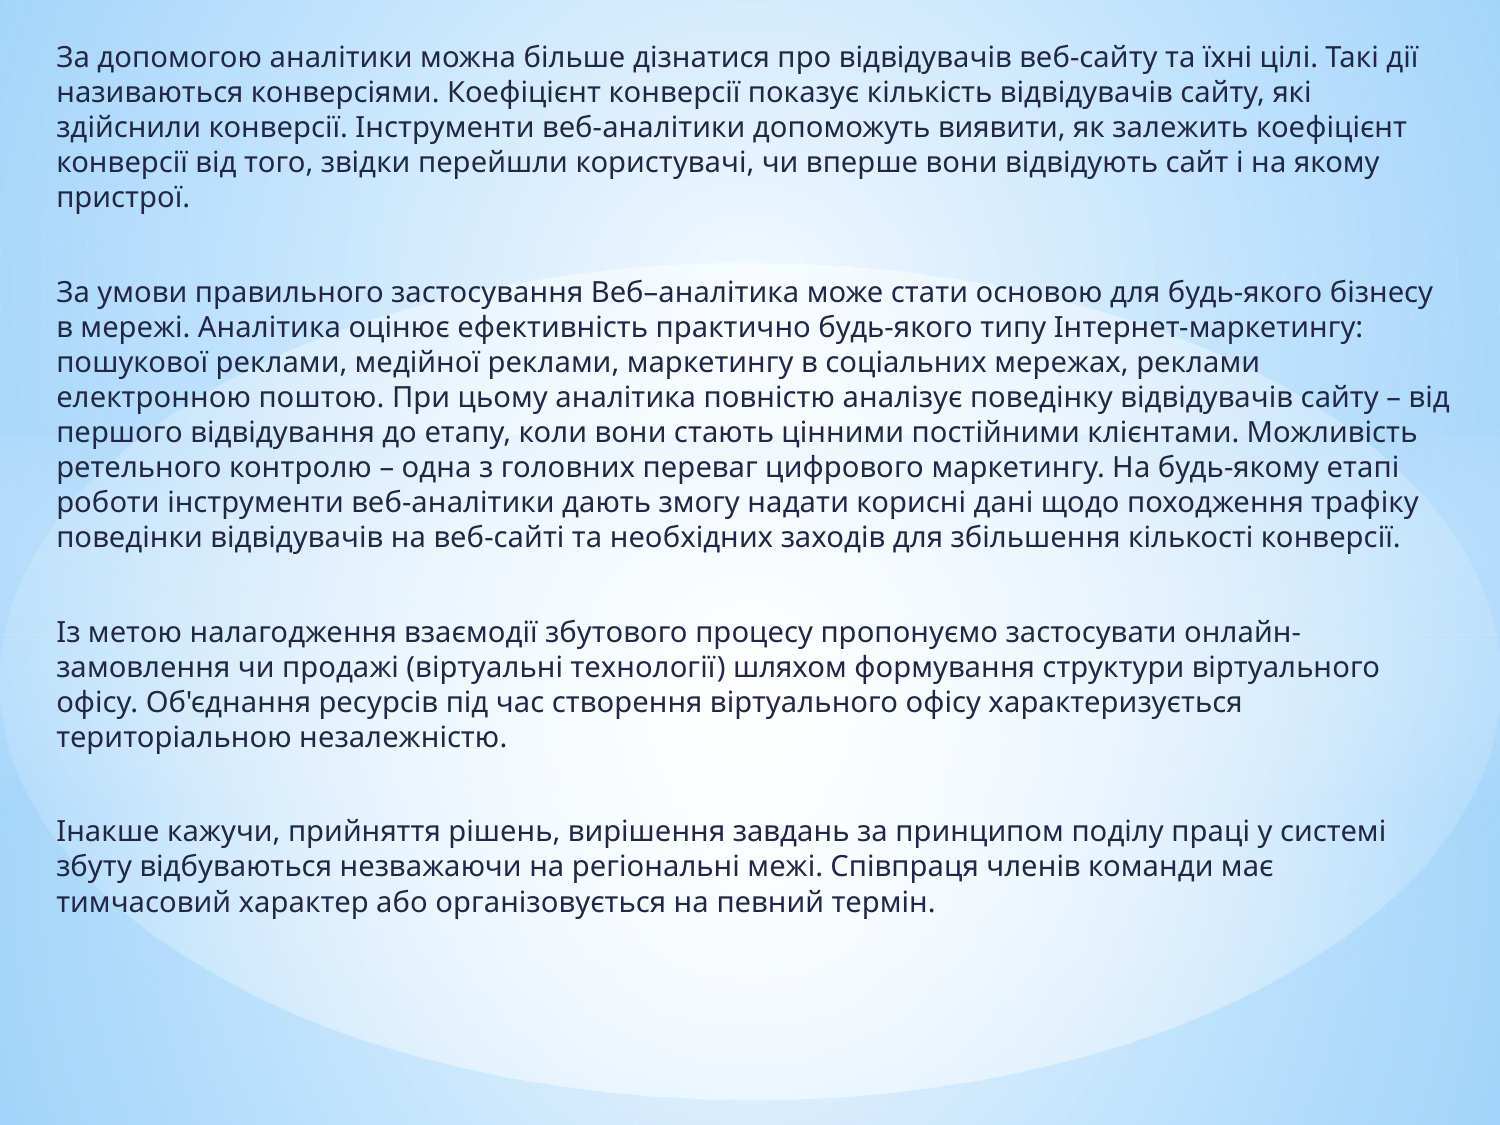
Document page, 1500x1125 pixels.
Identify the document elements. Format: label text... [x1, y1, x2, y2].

subtitle За допомогою аналітики можна більше дізнатися про відвідувачів веб-сайту та їхні цілі. Такі дії називаються конверсіями. Коефіцієнт конверсії показує кількість відвідувачів сайту, які здійснили конверсії. Інструменти веб-аналітики допоможуть виявити, як залежить коефіцієнт конверсії від того, звідки перейшли користувачі, чи вперше вони відвідують сайт і на якому пристрої. За умови правильного застосування Веб–аналітика може стати основою для будь-якого бізнесу в мережі. Аналітика оцінює ефективність практично будь-якого типу Інтернет-маркетингу: пошукової реклами, медійної реклами, маркетингу в соціальних мережах, реклами електронною поштою. При цьому аналітика повністю аналізує поведінку відвідувачів сайту – від першого відвідування до етапу, коли вони стають цінними постійними клієнтами. Можливість ретельного контролю – одна з головних переваг цифрового маркетингу. На будь-якому етапі роботи інструменти веб-аналітики дають змогу надати корисні дані щодо походження трафіку поведінки відвідувачів на веб-сайті та необхідних заходів для збільшення кількості конверсії. Із метою налагодження взаємодії збутового процесу пропонуємо застосувати онлайн-замовлення чи продажі (віртуальні технології) шляхом формування структури віртуального офісу. Об'єднання ресурсів під час створення віртуального офісу характеризується територіальною незалежністю. Інакше кажучи, прийняття рішень, вирішення завдань за принципом поділу праці у системі збуту відбуваються незважаючи на регіональні межі. Співпраця членів команди має тимчасовий характер або організовується на певний термін. [41, 30, 1471, 1094]
